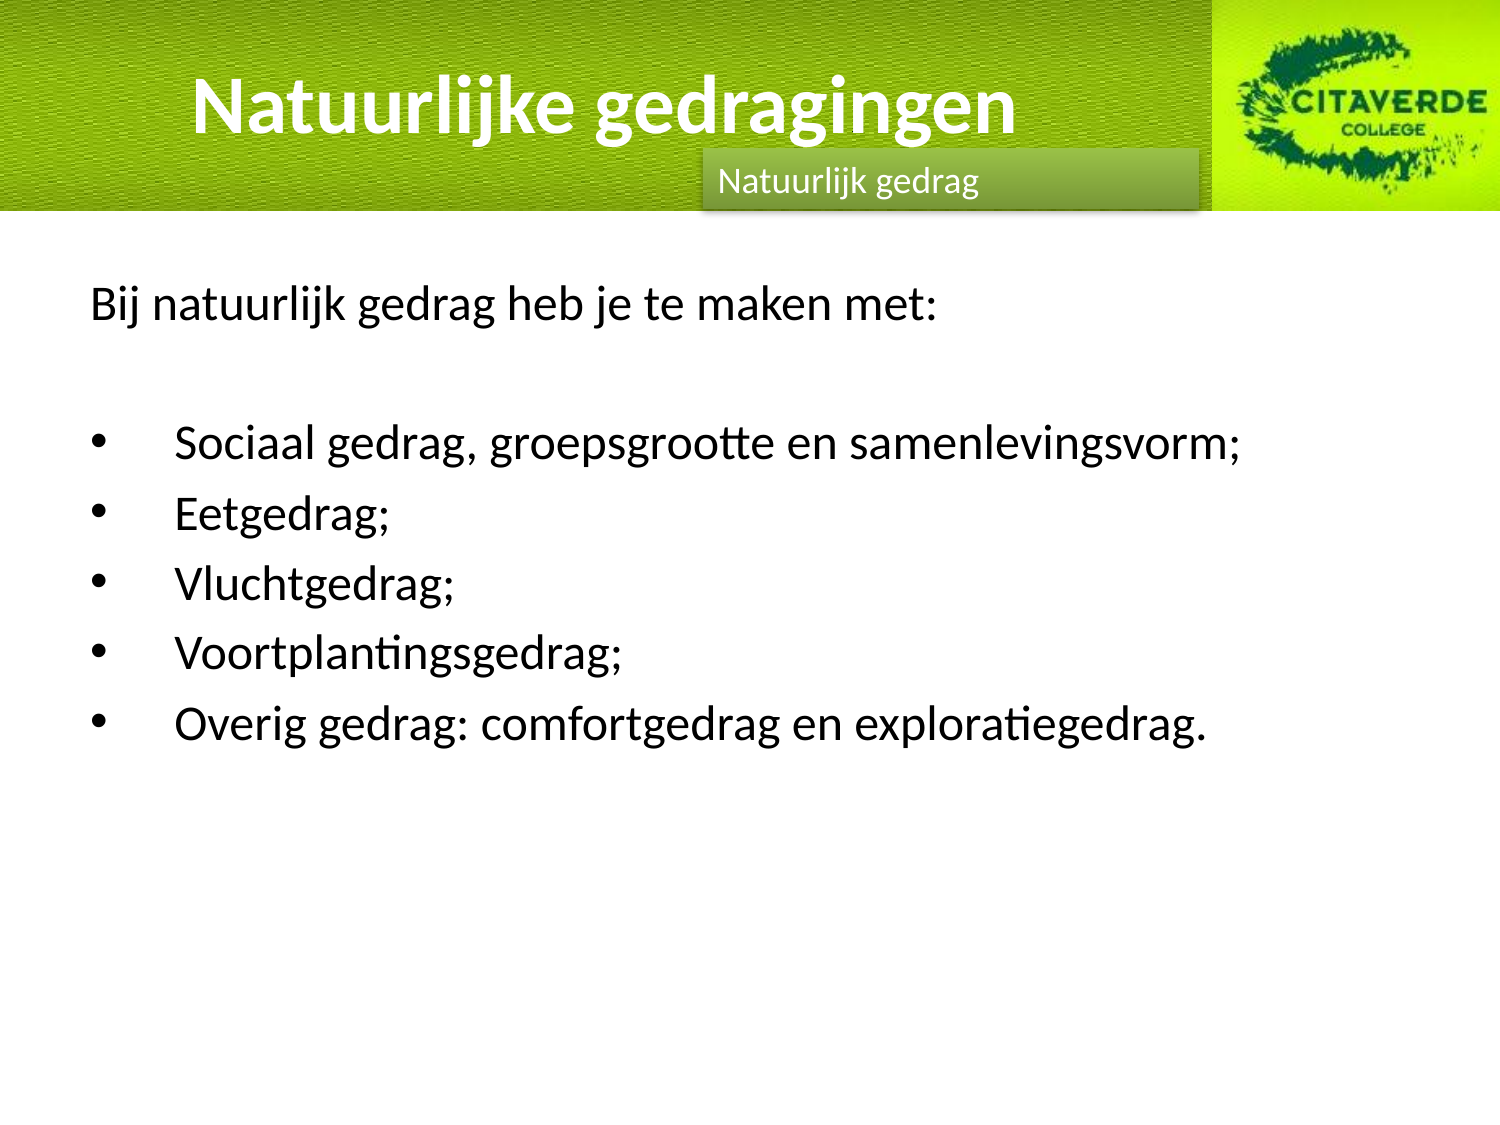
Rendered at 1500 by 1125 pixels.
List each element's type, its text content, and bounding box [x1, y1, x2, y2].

list Bij natuurlijk gedrag heb je te maken met: Sociaal gedrag, groepsgrootte en samenlevingsvorm; Eetgedrag; Vluchtgedrag; Voortplantingsgedrag; Overig gedrag: comfortgedrag en exploratiegedrag. [74, 262, 1426, 1006]
picture [0, 0, 1500, 212]
